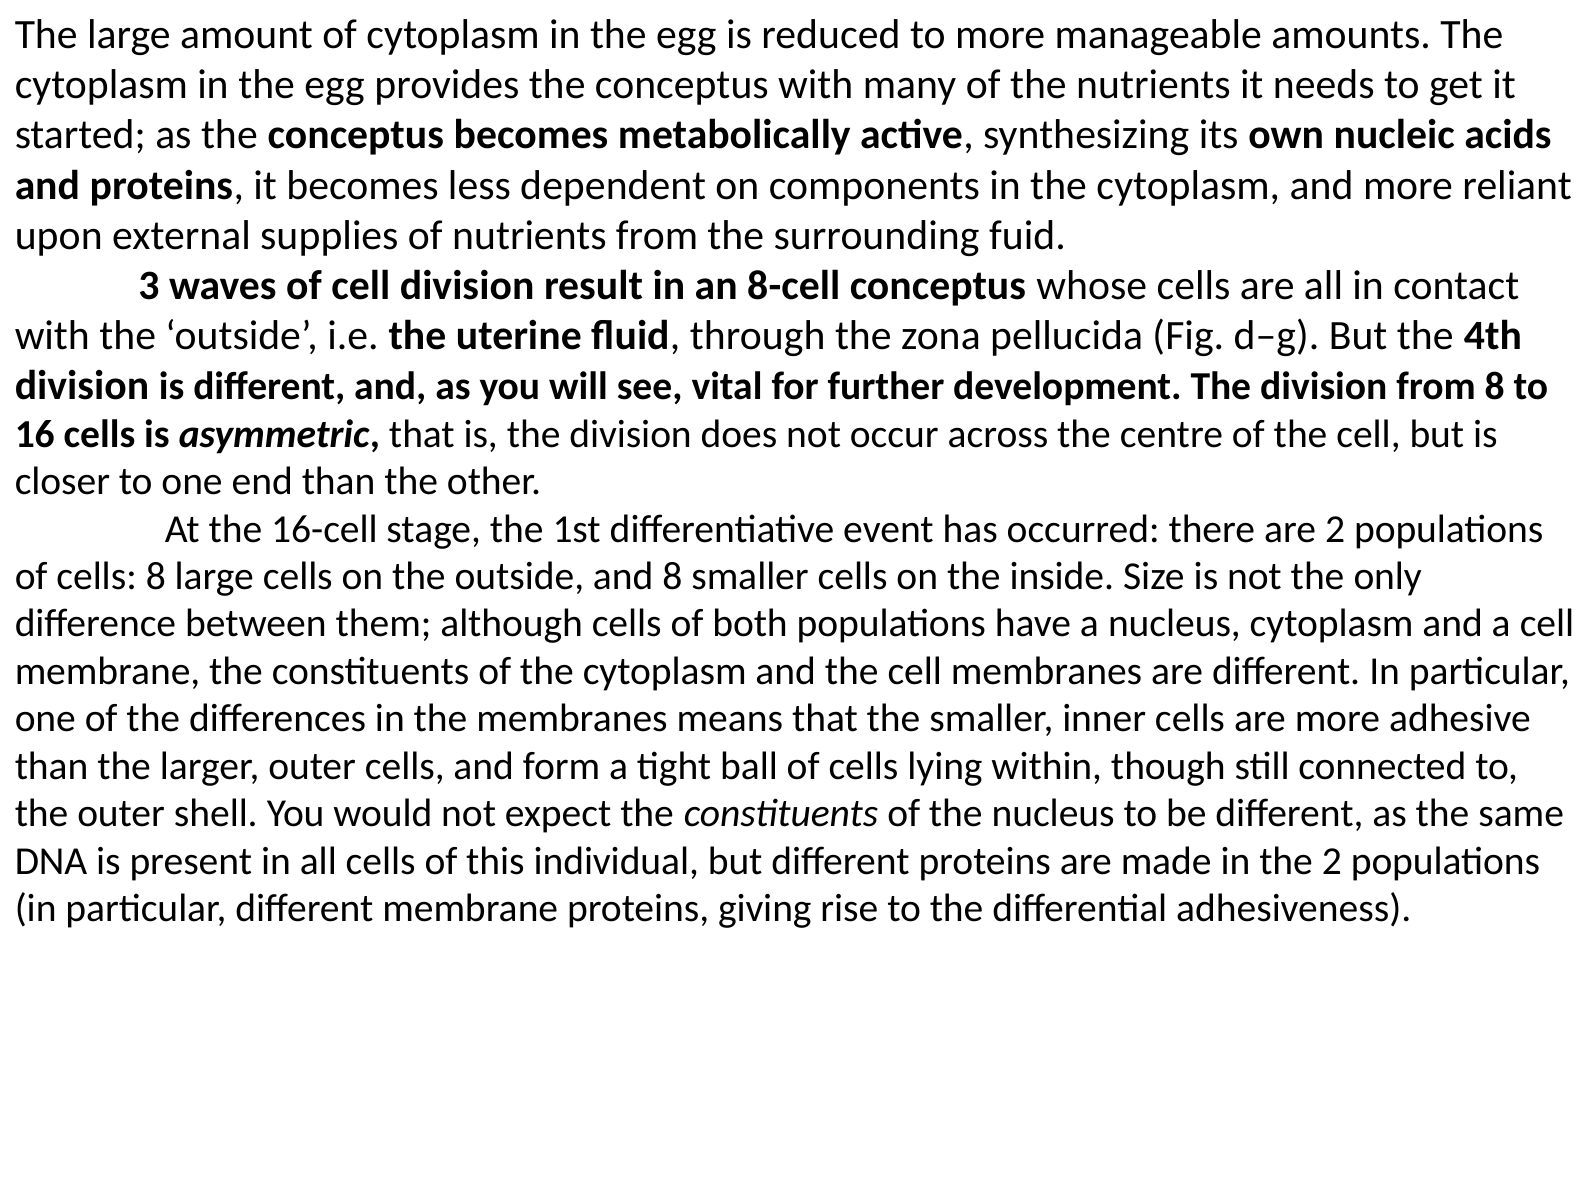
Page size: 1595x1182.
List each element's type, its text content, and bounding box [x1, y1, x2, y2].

text_box The large amount of cytoplasm in the egg is reduced to more manageable amounts. The cytoplasm in the egg provides the conceptus with many of the nutrients it needs to get it started; as the conceptus becomes metabolically active, synthesizing its own nucleic acids and proteins, it becomes less dependent on components in the cytoplasm, and more reliant upon external supplies of nutrients from the surrounding fuid. 3 waves of cell division result in an 8-cell conceptus whose cells are all in contact with the ‘outside’, i.e. the uterine fluid, through the zona pellucida (Fig. d–g). But the 4th division is different, and, as you will see, vital for further development. The division from 8 to 16 cells is asymmetric, that is, the division does not occur across the centre of the cell, but is closer to one end than the other. At the 16-cell stage, the 1st differentiative event has occurred: there are 2 populations of cells: 8 large cells on the outside, and 8 smaller cells on the inside. Size is not the only difference between them; although cells of both populations have a nucleus, cytoplasm and a cell membrane, the constituents of the cytoplasm and the cell membranes are different. In particular, one of the differences in the membranes means that the smaller, inner cells are more adhesive than the larger, outer cells, and form a tight ball of cells lying within, though still connected to, the outer shell. You would not expect the constituents of the nucleus to be different, as the same DNA is present in all cells of this individual, but different proteins are made in the 2 populations (in particular, different membrane proteins, giving rise to the differential adhesiveness). [0, 0, 1595, 985]
